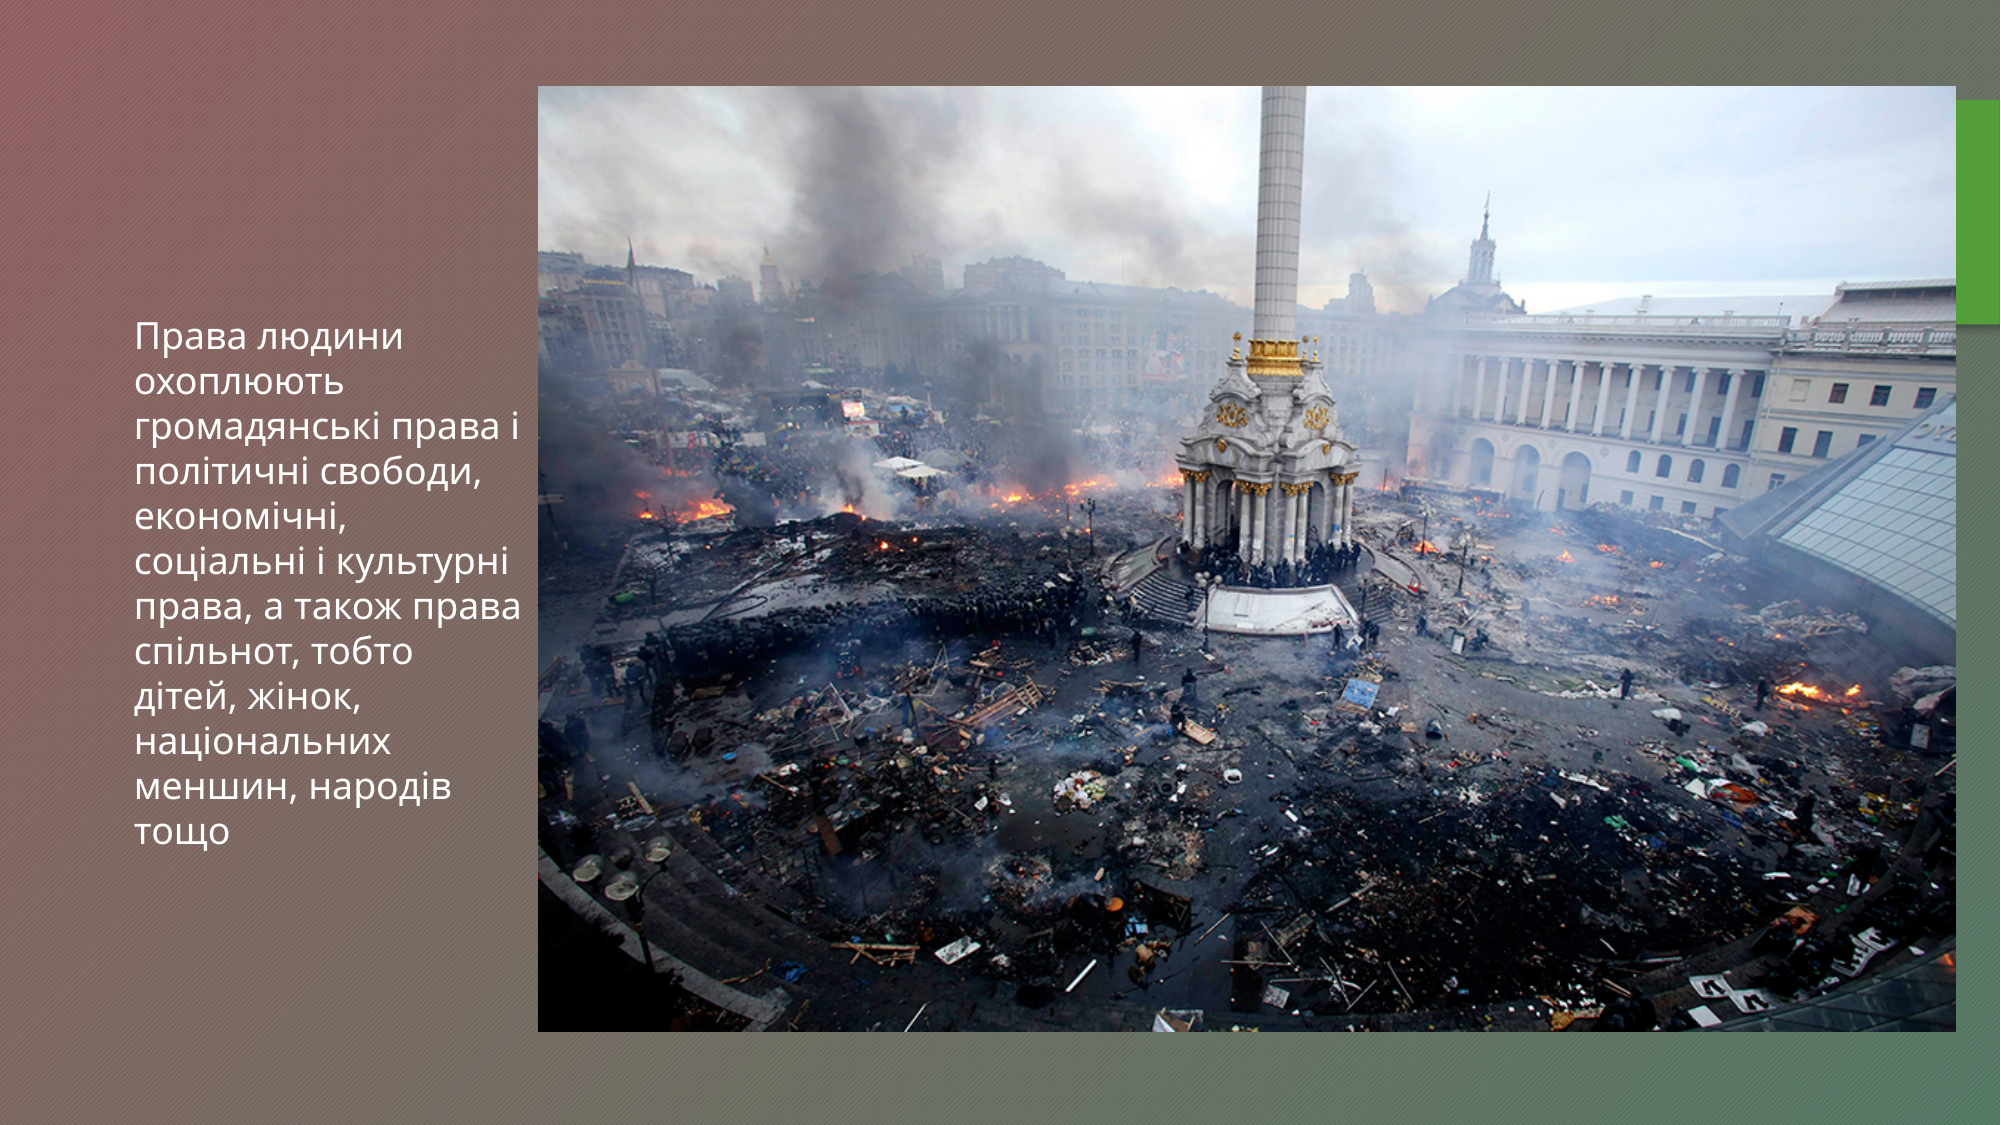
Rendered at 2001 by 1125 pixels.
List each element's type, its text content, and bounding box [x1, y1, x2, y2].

picture [537, 86, 2000, 1032]
text_box Права людини охоплюють громадянські права і політичні свободи, економічні, соціальні і культурні права, а також права спільнот, тобто дітей, жінок, національних меншин, народів тощо [118, 304, 537, 905]
